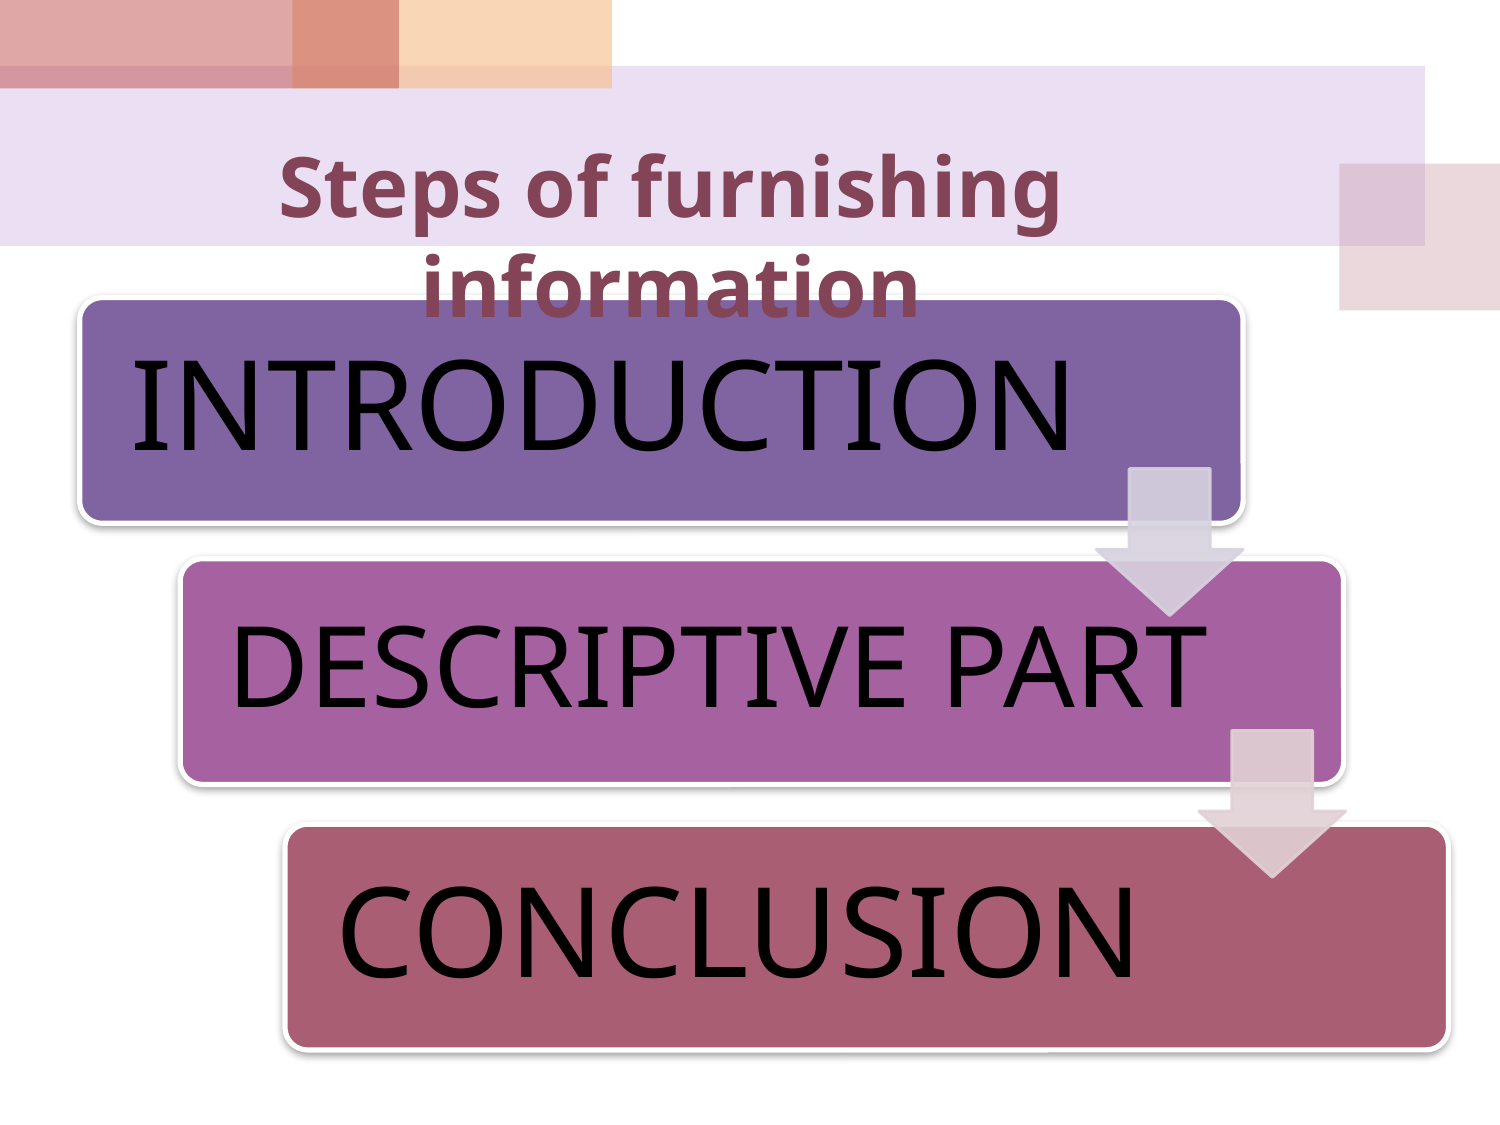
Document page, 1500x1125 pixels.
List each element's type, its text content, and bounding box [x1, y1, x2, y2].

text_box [79, 297, 1449, 1051]
text_box Steps of furnishing information [97, 126, 1246, 294]
